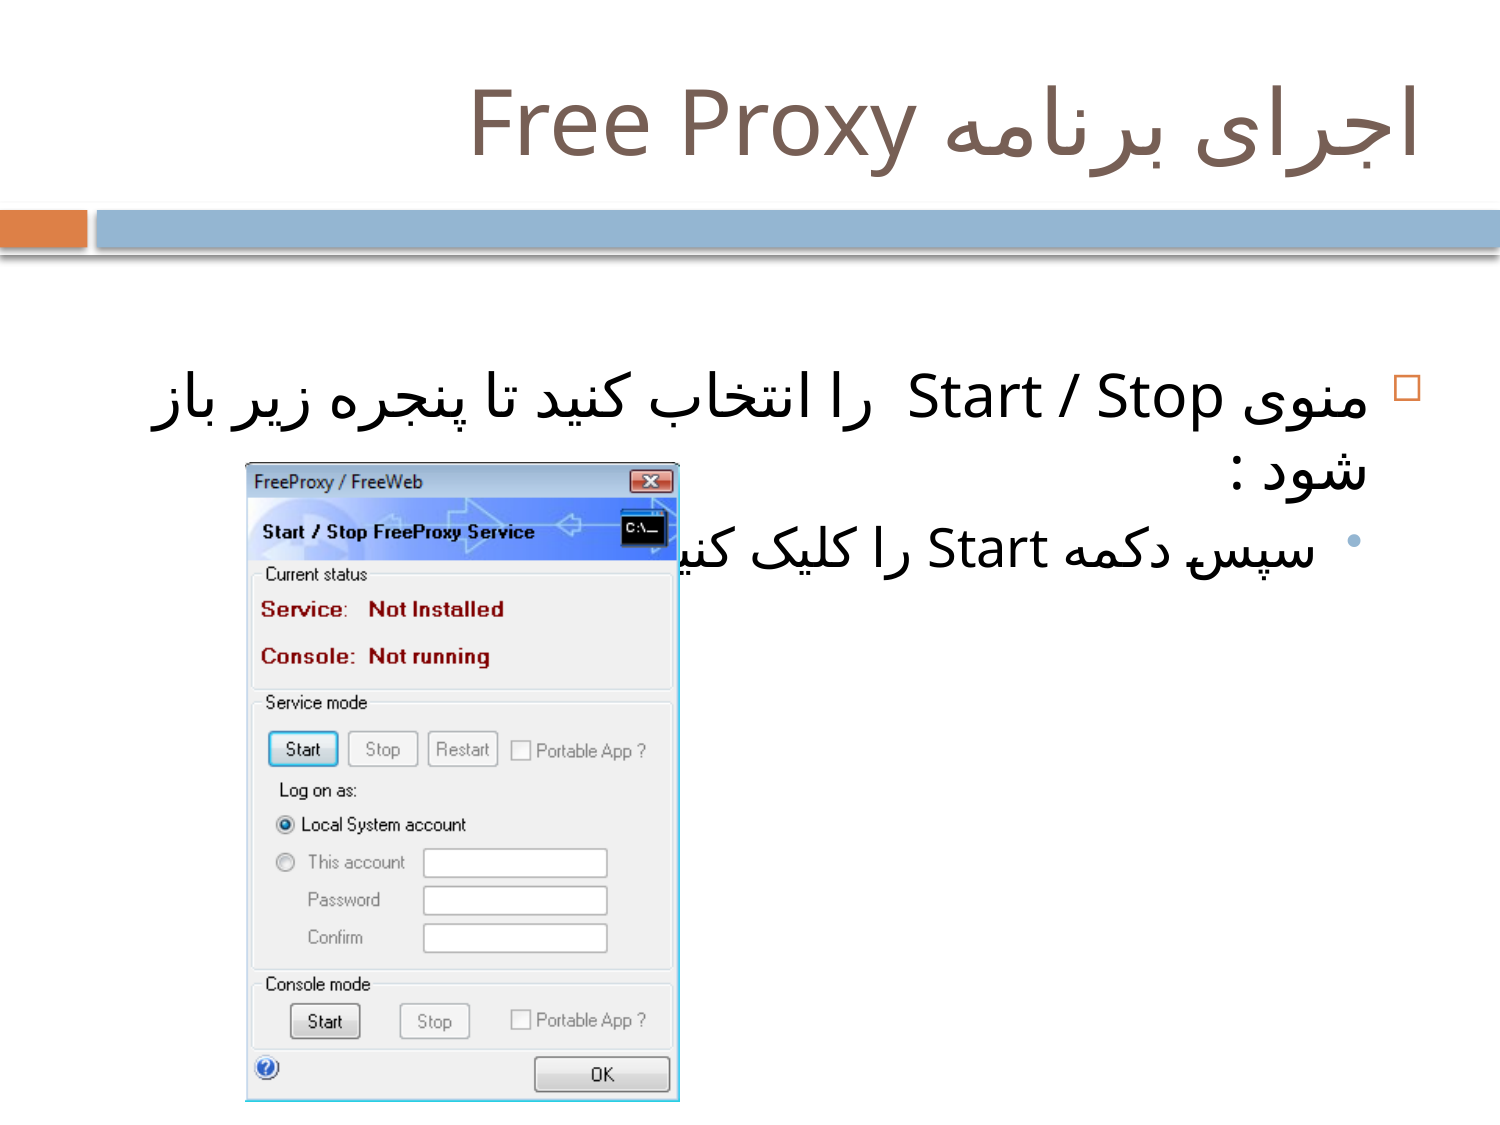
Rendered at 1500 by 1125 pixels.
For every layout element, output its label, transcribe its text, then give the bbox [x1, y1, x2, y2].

list منوی Start / Stop را انتخاب کنید تا پنجره زیر باز شود : سپس دکمه Start را کلیک کنید [100, 262, 1438, 1000]
picture [244, 462, 680, 1102]
title اجرای برنامه Free Proxy [100, 37, 1438, 200]
